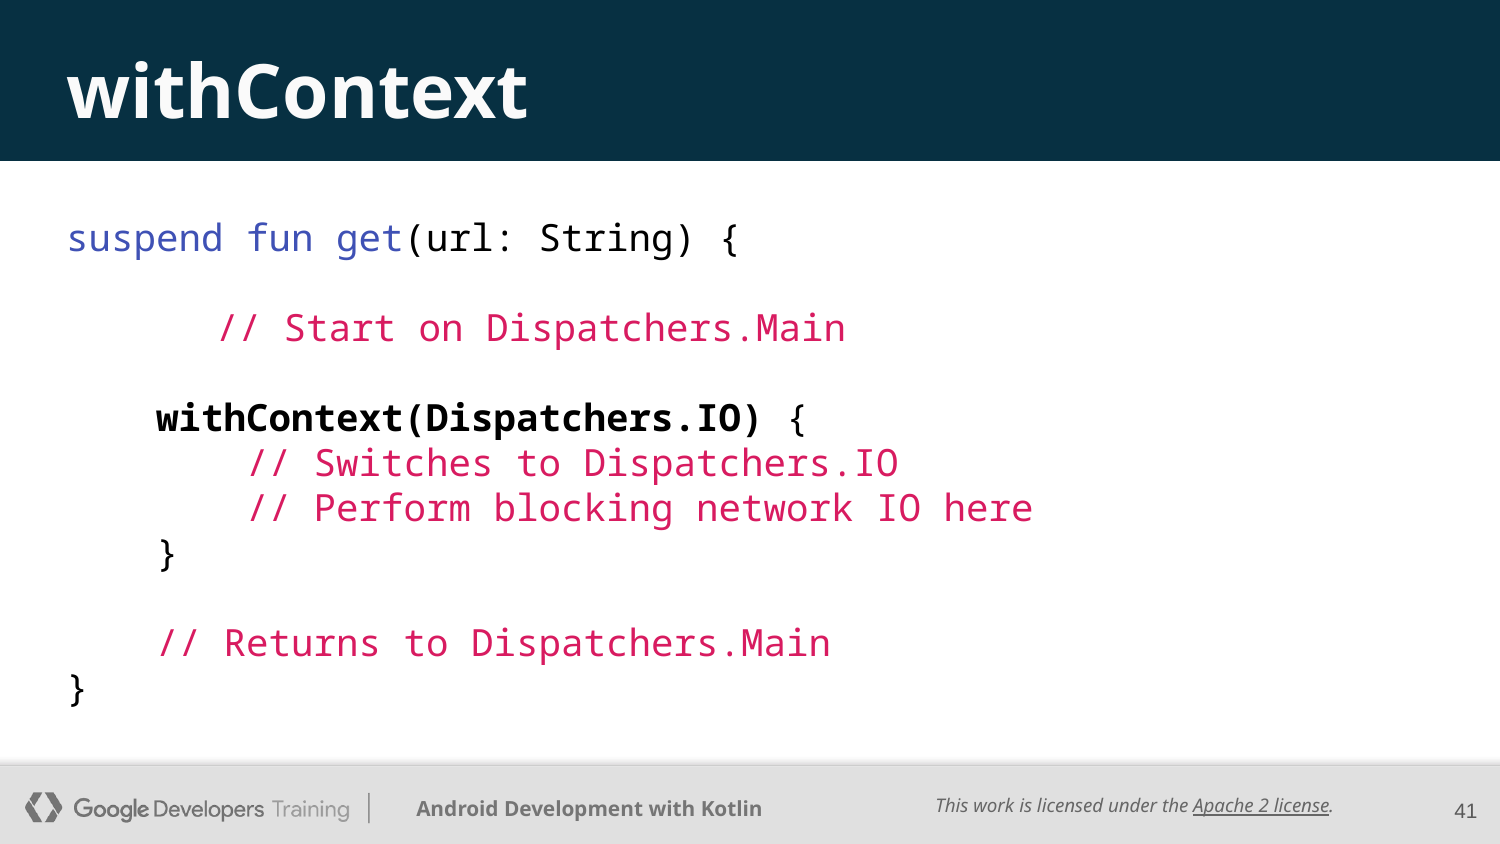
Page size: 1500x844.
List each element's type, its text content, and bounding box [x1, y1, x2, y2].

picture [0, 161, 1500, 844]
slide_number ‹#› [1402, 777, 1493, 842]
list suspend fun get(url: String) { // Start on Dispatchers.Main withContext(Dispatchers.IO) { // Switches to Dispatchers.IO // Perform blocking network IO here } // Returns to Dispatchers.Main } [51, 198, 1449, 723]
title withContext [51, 28, 1449, 122]
